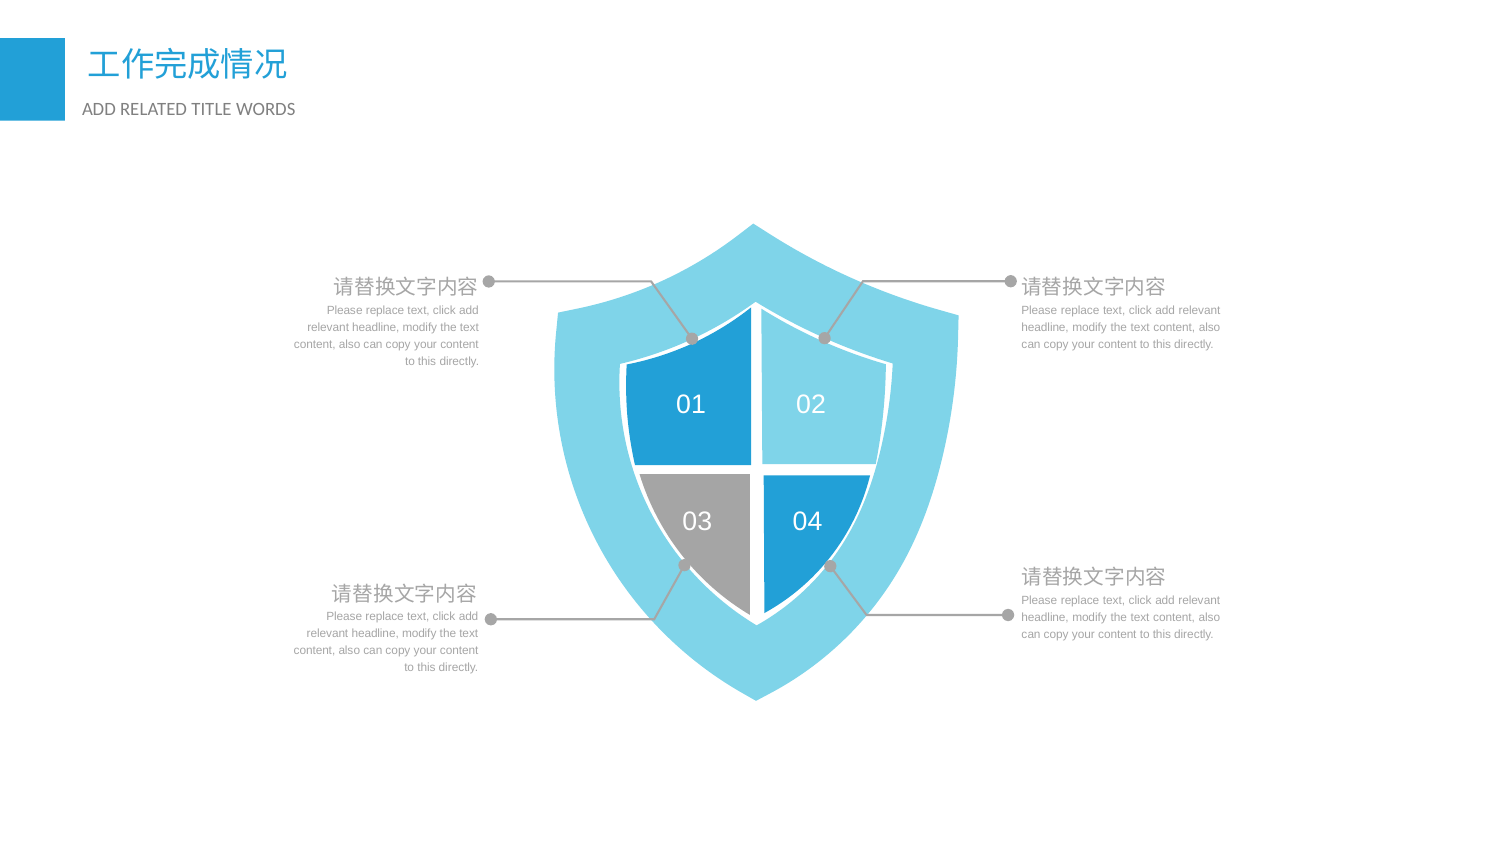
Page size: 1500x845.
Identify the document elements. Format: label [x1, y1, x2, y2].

text_box [824, 268, 1221, 352]
text_box [287, 268, 693, 370]
text_box [287, 564, 685, 676]
text_box [579, 253, 934, 673]
text_box [830, 558, 1221, 659]
